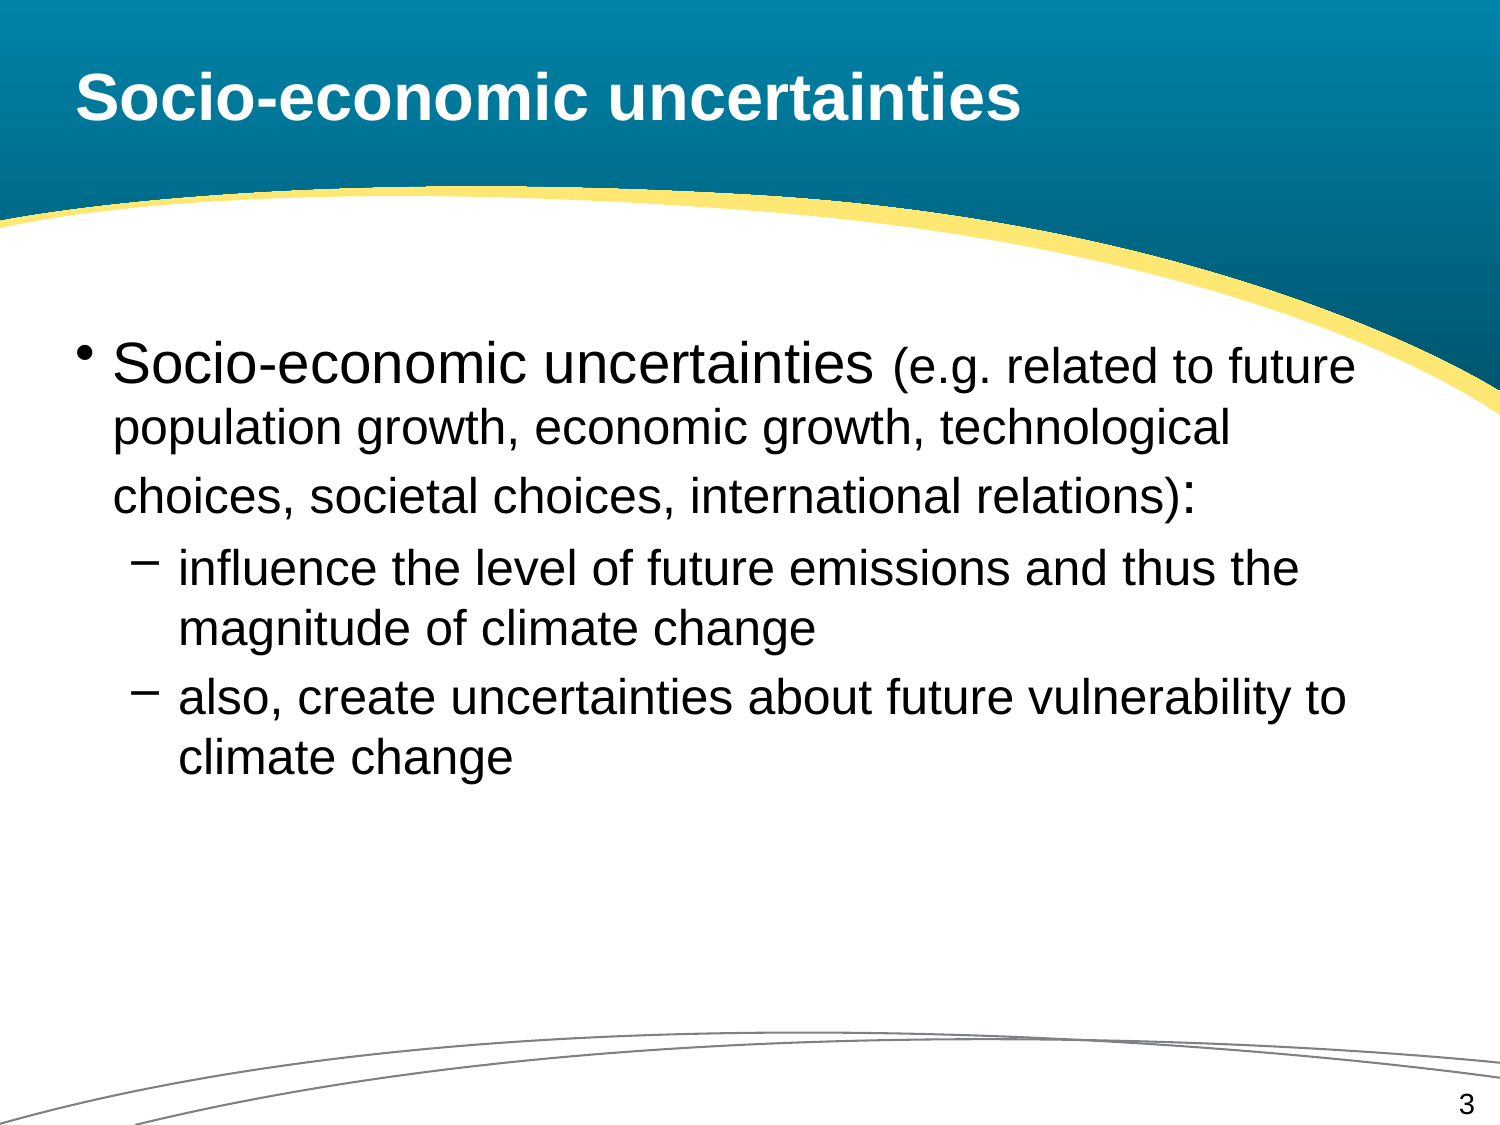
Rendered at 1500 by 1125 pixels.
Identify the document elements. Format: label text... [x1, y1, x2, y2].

title Socio-economic uncertainties [74, 0, 1476, 188]
slide_number 3 [1124, 1084, 1476, 1113]
list Socio-economic uncertainties (e.g. related to future population growth, economic growth, technological choices, societal choices, international relations): influence the level of future emissions and thus the magnitude of climate change also, create uncertainties about future vulnerability to climate change [74, 324, 1413, 1113]
